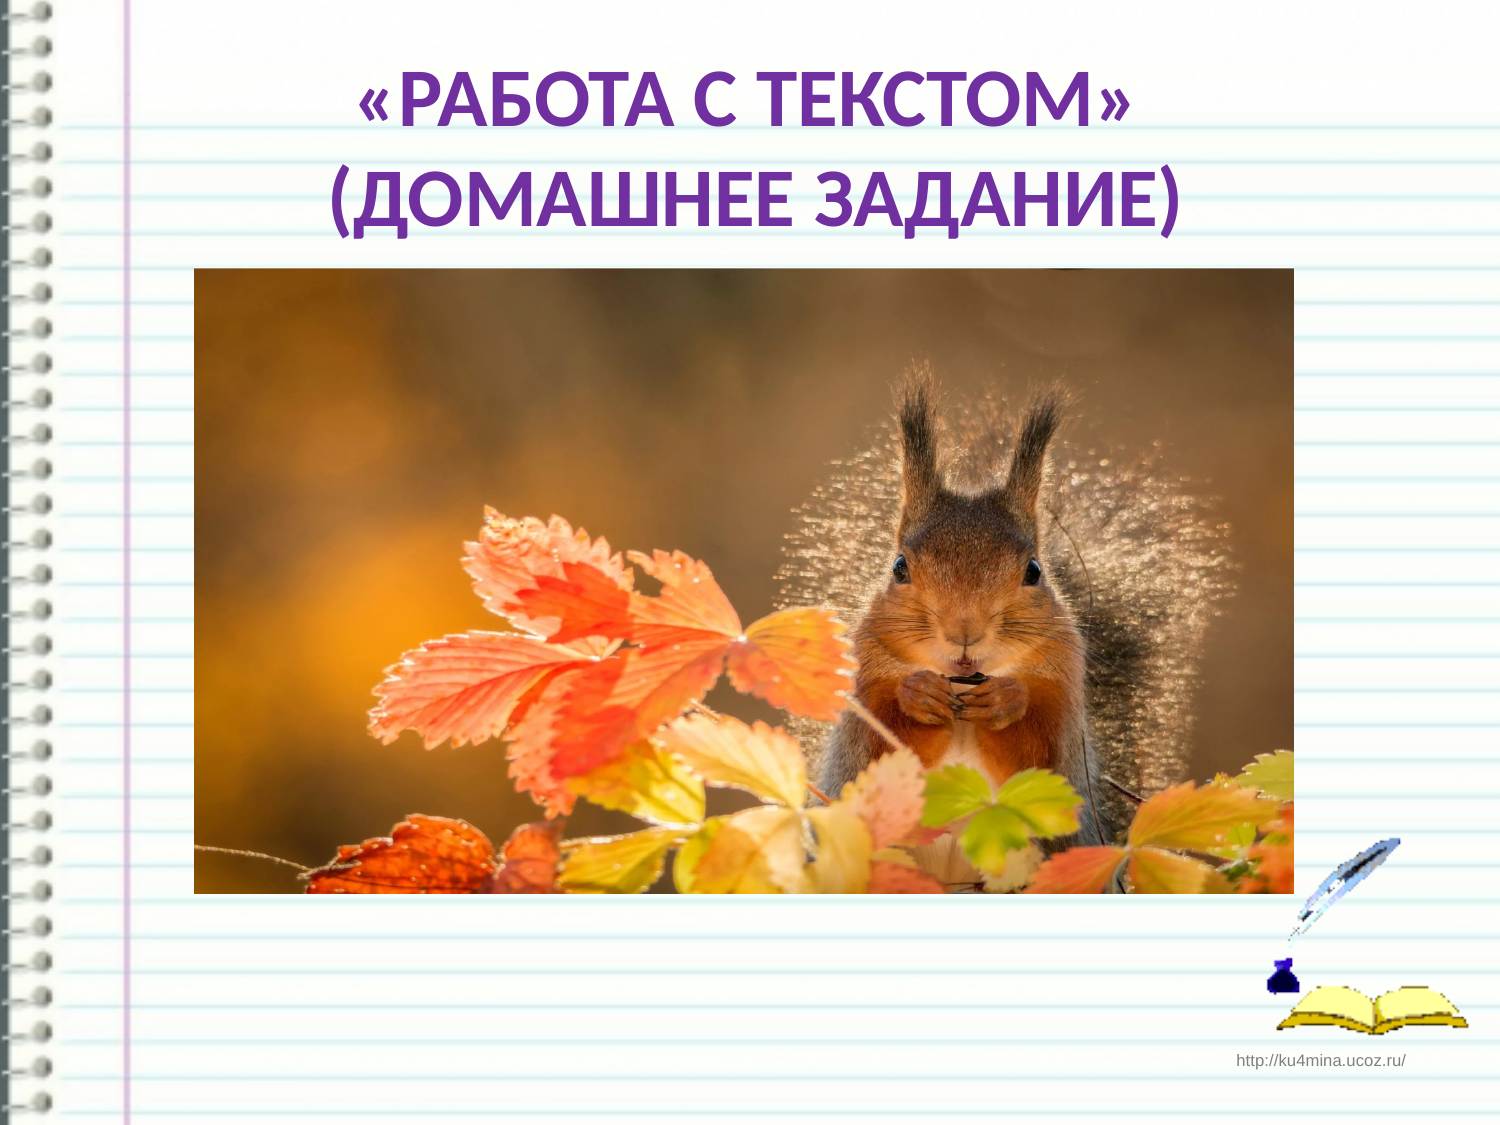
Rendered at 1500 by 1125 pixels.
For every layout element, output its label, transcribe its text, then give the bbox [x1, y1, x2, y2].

title «Работа с текстом» (домашнее Задание) [118, 35, 1394, 129]
picture [0, 0, 1500, 1125]
